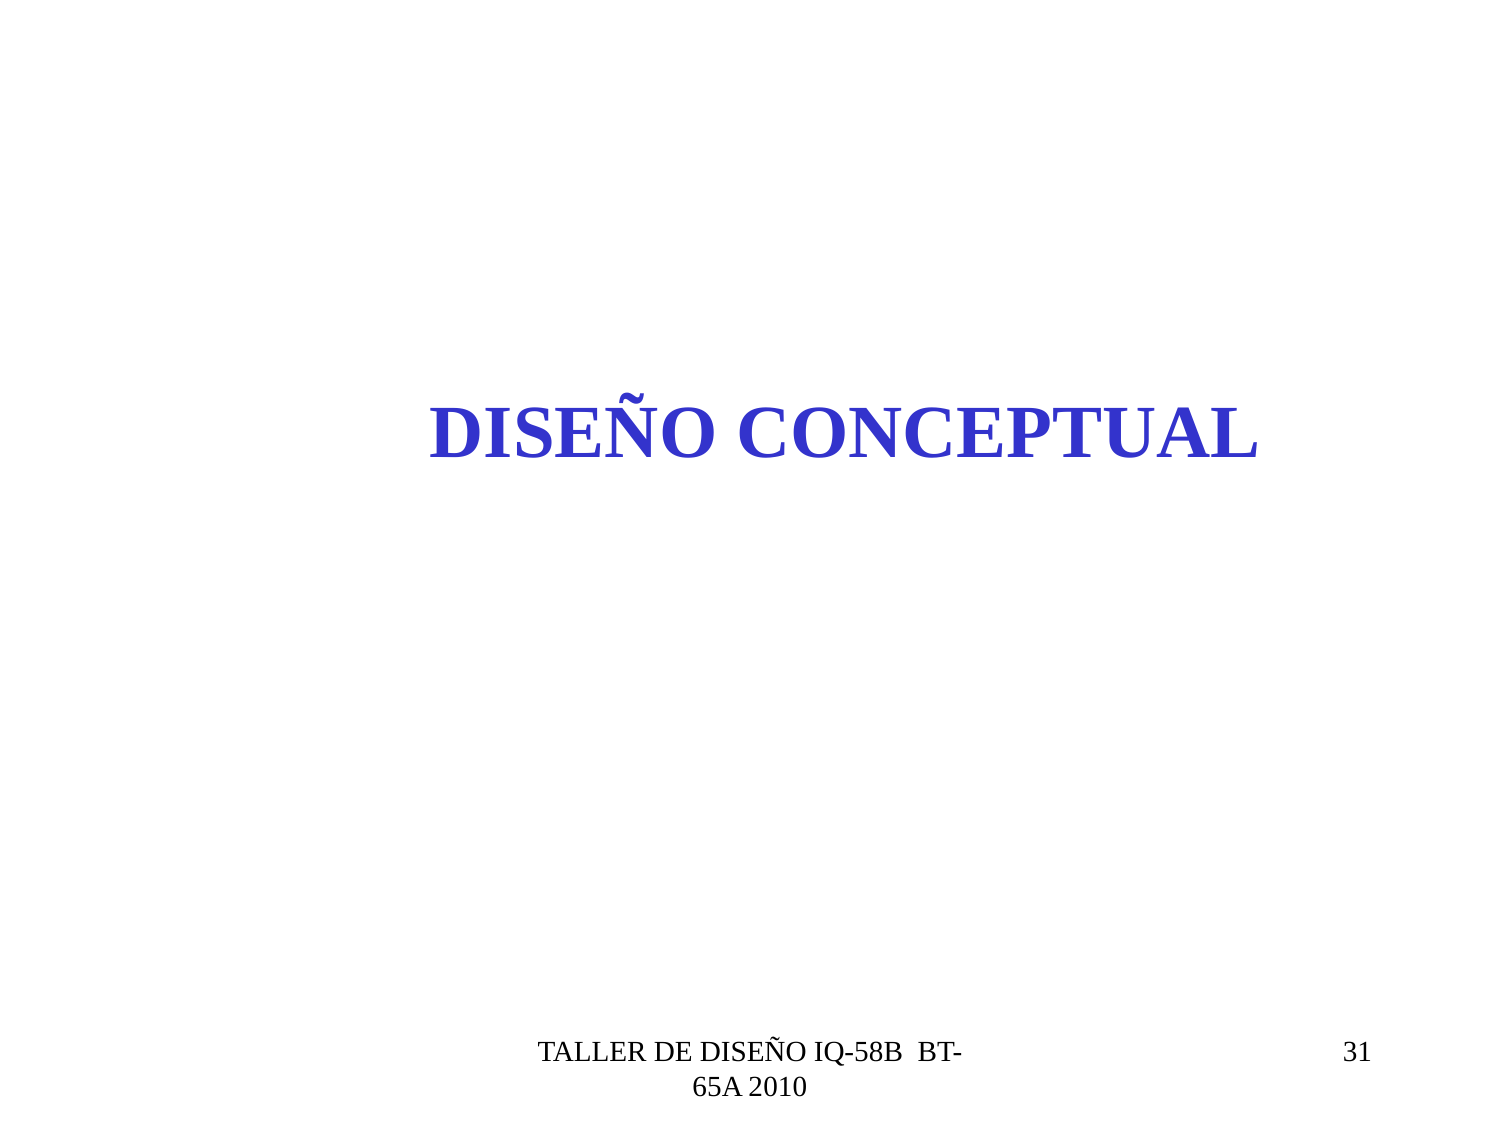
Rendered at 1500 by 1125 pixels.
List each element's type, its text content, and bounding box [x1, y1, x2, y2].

slide_number 31 [1074, 1024, 1388, 1101]
footer TALLER DE DISEÑO IQ-58B BT-65A 2010 [512, 1024, 988, 1101]
text_box DISEÑO CONCEPTUAL [128, 375, 1413, 575]
